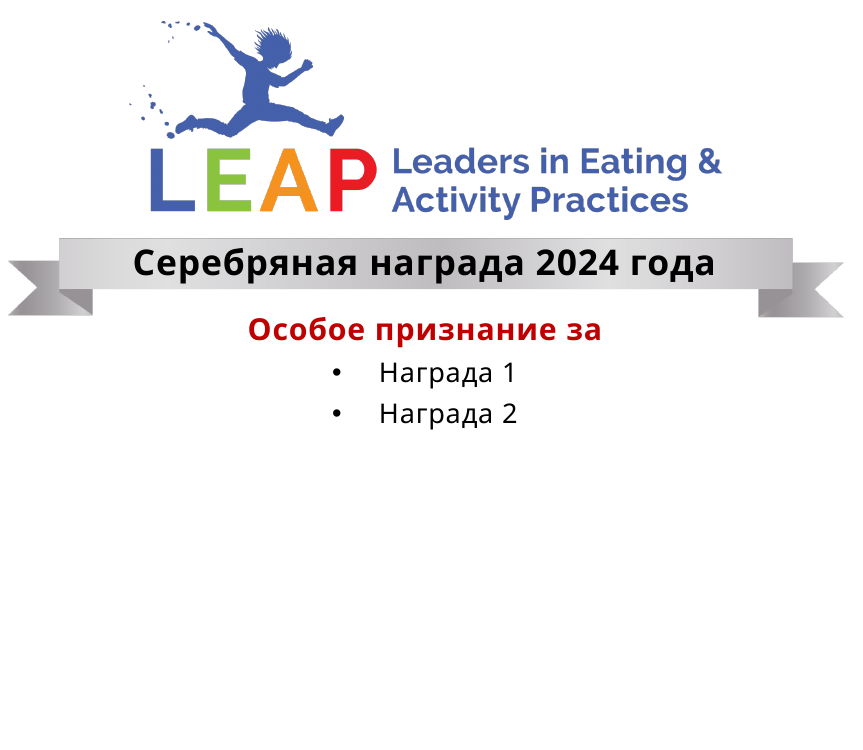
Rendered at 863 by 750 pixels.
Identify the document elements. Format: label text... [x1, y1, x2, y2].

title Серебряная награда 2024 года [65, 239, 784, 290]
list Особое признание за Награда 1 Награда 2 [92, 307, 758, 603]
picture [1, 0, 863, 338]
